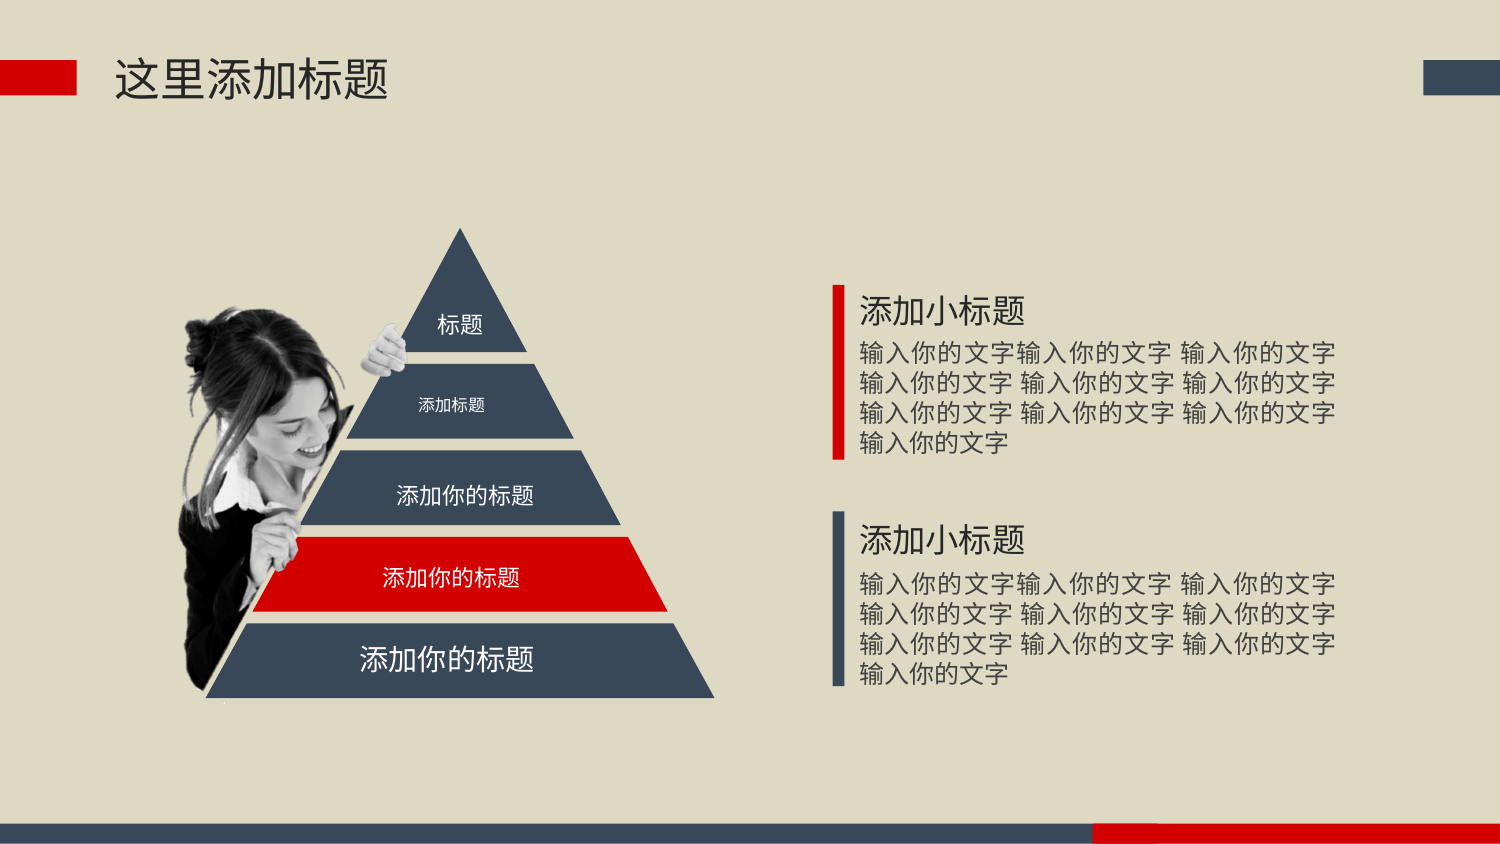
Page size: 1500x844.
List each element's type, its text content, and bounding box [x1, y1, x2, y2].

text_box [831, 509, 846, 688]
text_box 添加小标题 [844, 282, 1065, 338]
text_box 添加小标题 [844, 511, 1065, 567]
text_box 这里添加标题 [100, 43, 467, 114]
text_box [831, 283, 846, 462]
text_box [0, 821, 1090, 844]
text_box [1090, 821, 1500, 844]
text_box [205, 227, 715, 699]
text_box 输入你的文字输入你的文字 输入你的文字 输入你的文字 输入你的文字 输入你的文字 输入你的文字 输入你的文字 输入你的文字 输入你的文字 [844, 561, 1353, 697]
text_box 输入你的文字输入你的文字 输入你的文字 输入你的文字 输入你的文字 输入你的文字 输入你的文字 输入你的文字 输入你的文字 输入你的文字 [844, 330, 1353, 465]
text_box [0, 58, 79, 98]
text_box [1421, 58, 1500, 98]
picture [113, 257, 345, 676]
